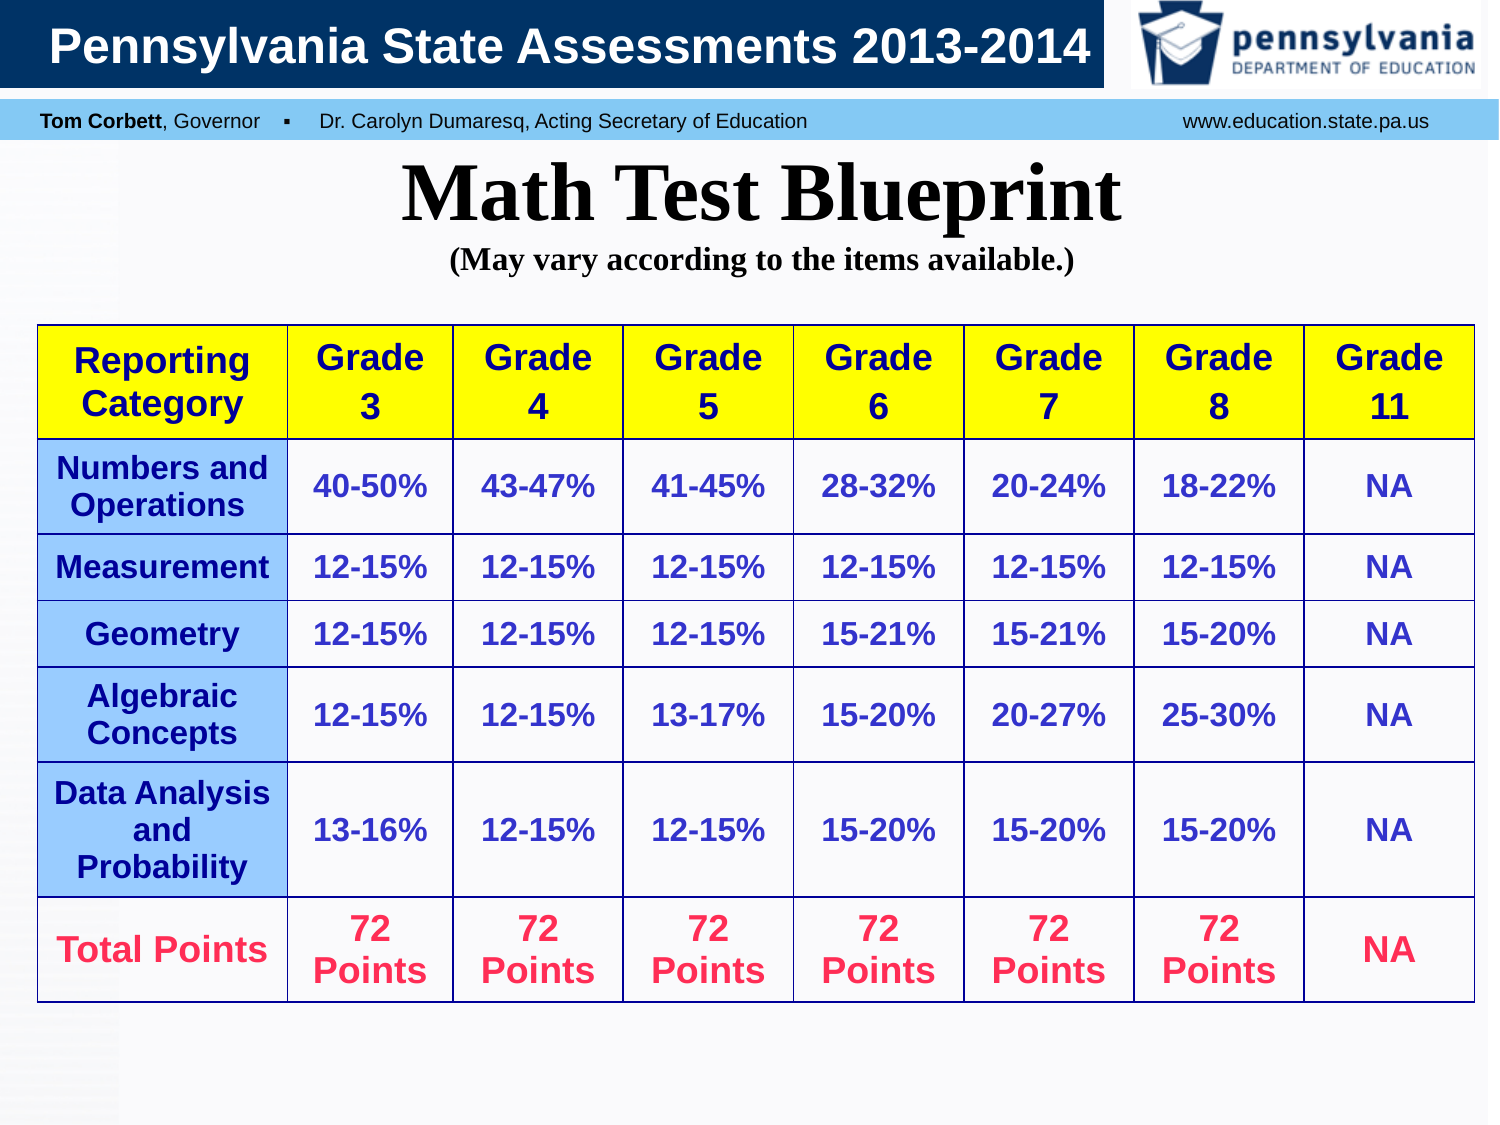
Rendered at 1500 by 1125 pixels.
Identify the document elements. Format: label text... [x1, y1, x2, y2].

table_cell Geometry [38, 601, 287, 666]
table_cell 18-22% [1135, 440, 1303, 533]
table_cell 72 Points [624, 898, 793, 1001]
table_cell 15-20% [794, 668, 963, 761]
table_cell NA [1305, 440, 1474, 533]
table_cell NA [1305, 668, 1474, 761]
table_cell 15-20% [794, 763, 963, 896]
table_cell 20-27% [965, 668, 1133, 761]
table_cell Total Points [38, 898, 287, 1001]
table_cell 72 Points [454, 898, 622, 1001]
table_header Reporting Category [38, 326, 287, 438]
table_cell 12-15% [454, 763, 622, 896]
table_cell 15-21% [794, 601, 963, 666]
table_cell 72 Points [965, 898, 1133, 1001]
picture [0, 140, 1488, 1125]
table_cell Measurement [38, 535, 287, 600]
table_cell 12-15% [288, 668, 452, 761]
table_cell 12-15% [288, 601, 452, 666]
table_cell 15-20% [1135, 763, 1303, 896]
table_cell 12-15% [454, 601, 622, 666]
table_cell 15-20% [1135, 601, 1303, 666]
picture [0, 0, 1488, 99]
table_cell 25-30% [1135, 668, 1303, 761]
table_cell 41-45% [624, 440, 793, 533]
table_cell NA [1305, 601, 1474, 666]
table_header Grade 8 [1135, 326, 1303, 438]
table_cell NA [1305, 763, 1474, 896]
table_cell 12-15% [454, 535, 622, 600]
table_cell 12-15% [624, 601, 793, 666]
table_header Grade 11 [1305, 326, 1474, 438]
table_header Grade 6 [794, 326, 963, 438]
table_cell 12-15% [624, 535, 793, 600]
table_cell NA [1305, 898, 1474, 1001]
table_cell NA [1305, 535, 1474, 600]
table_cell 12-15% [1135, 535, 1303, 600]
table_cell 13-17% [624, 668, 793, 761]
table_cell 15-21% [965, 601, 1133, 666]
table_cell 12-15% [794, 535, 963, 600]
table_cell 72 Points [288, 898, 452, 1001]
table_header Grade 5 [624, 326, 793, 438]
table_cell Algebraic Concepts [38, 668, 287, 761]
table_cell 12-15% [454, 668, 622, 761]
table_header Grade 7 [965, 326, 1133, 438]
table_cell 40-50% [288, 440, 452, 533]
table_cell 72 Points [1135, 898, 1303, 1001]
table_header Grade 3 [288, 326, 452, 438]
table_cell 12-15% [965, 535, 1133, 600]
table_cell 20-24% [965, 440, 1133, 533]
title Math Test Blueprint (May vary according to the items available.) [124, 149, 1401, 266]
table_cell 72 Points [794, 898, 963, 1001]
table_header Grade 4 [454, 326, 622, 438]
table_cell 12-15% [288, 535, 452, 600]
table_cell 15-20% [965, 763, 1133, 896]
table_cell 12-15% [624, 763, 793, 896]
table_cell 13-16% [288, 763, 452, 896]
table_cell 43-47% [454, 440, 622, 533]
table_cell Numbers and Operations [38, 440, 287, 533]
table_cell Data Analysis and Probability [38, 763, 287, 896]
table_cell 28-32% [794, 440, 963, 533]
